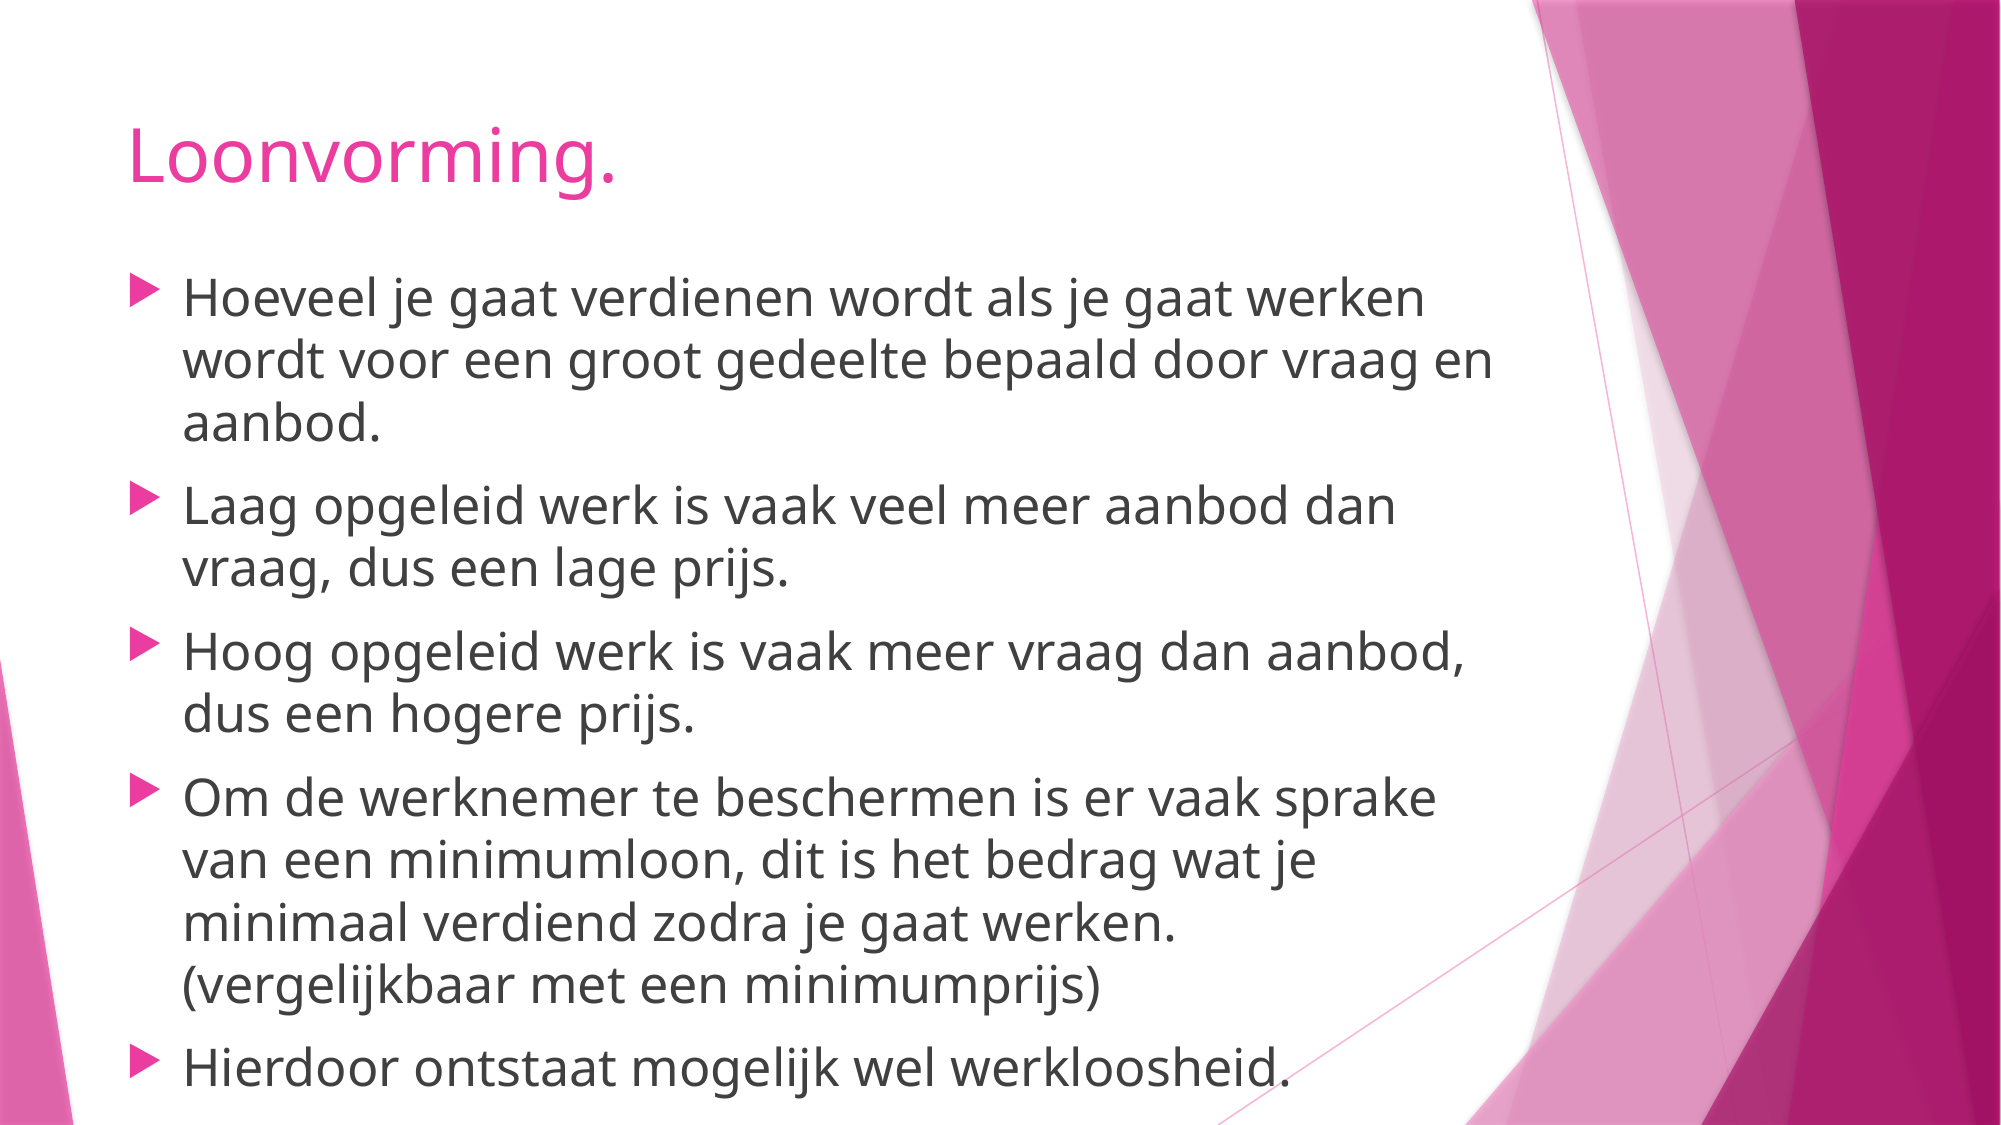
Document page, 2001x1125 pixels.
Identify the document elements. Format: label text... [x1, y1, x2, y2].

title Loonvorming. [111, 99, 1522, 256]
list Hoeveel je gaat verdienen wordt als je gaat werken wordt voor een groot gedeelte bepaald door vraag en aanbod. Laag opgeleid werk is vaak veel meer aanbod dan vraag, dus een lage prijs. Hoog opgeleid werk is vaak meer vraag dan aanbod, dus een hogere prijs. Om de werknemer te beschermen is er vaak sprake van een minimumloon, dit is het bedrag wat je minimaal verdiend zodra je gaat werken. (vergelijkbaar met een minimumprijs) Hierdoor ontstaat mogelijk wel werkloosheid. [111, 256, 1522, 992]
